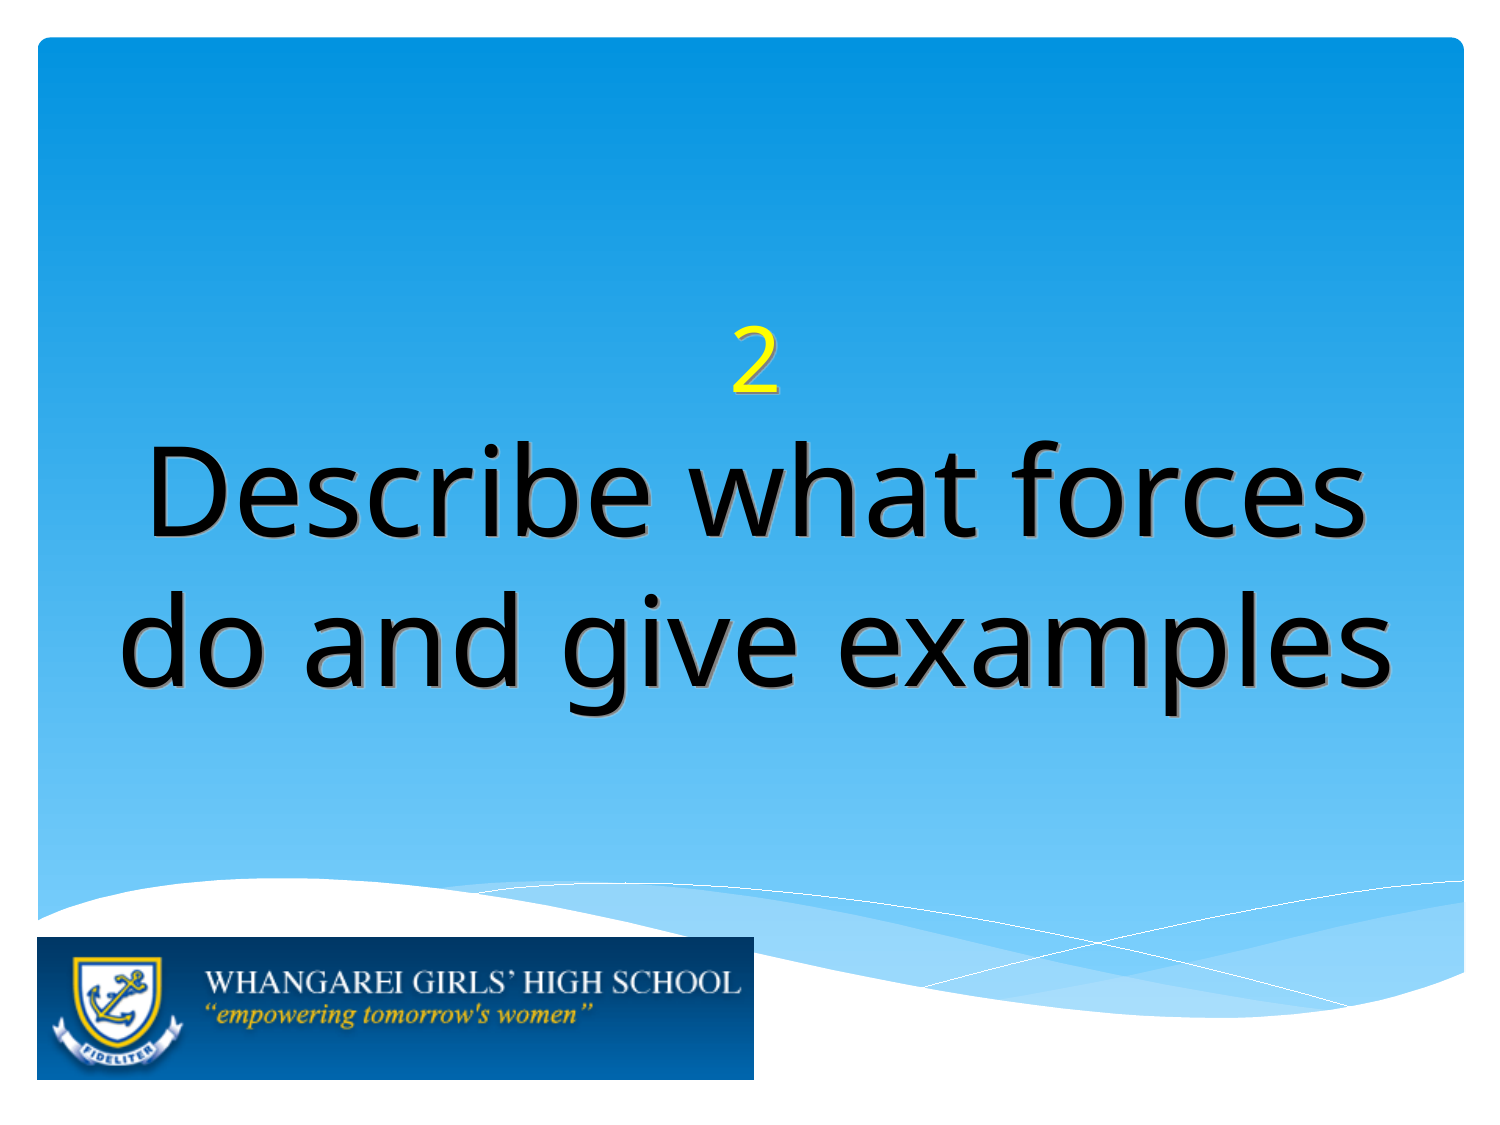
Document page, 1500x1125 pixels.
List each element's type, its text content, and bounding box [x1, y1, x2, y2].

text_box 2 Describe what forces do and give examples [74, 99, 1438, 913]
picture [37, 937, 754, 1080]
